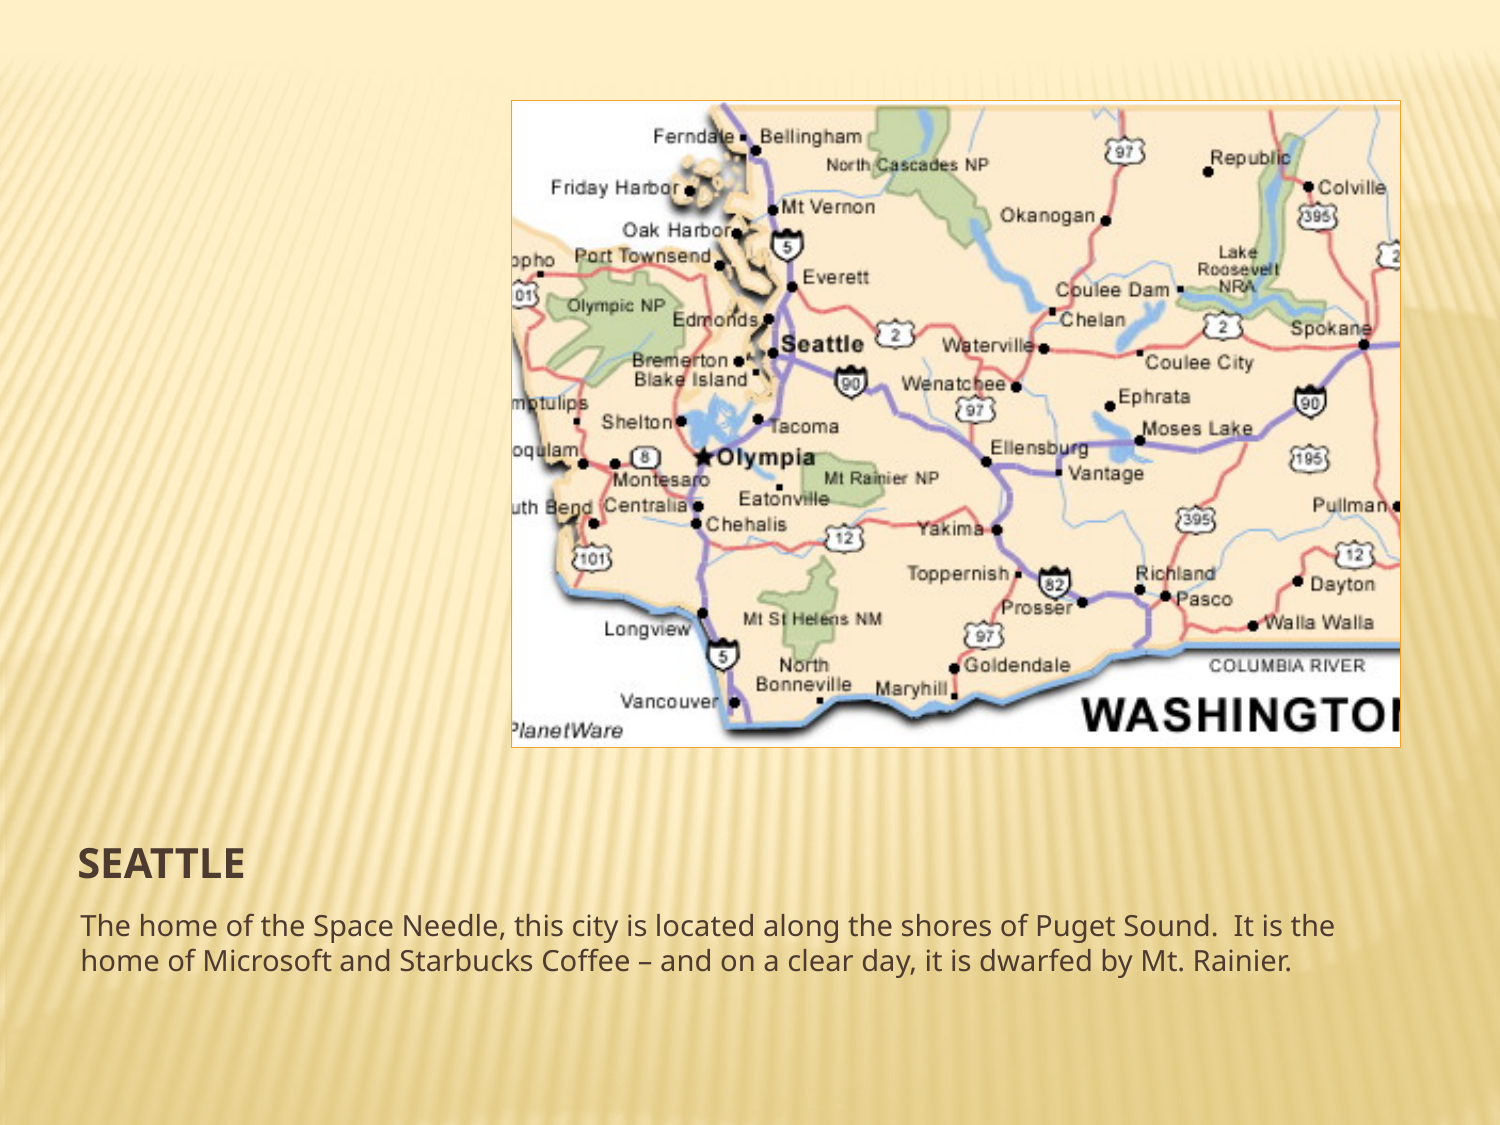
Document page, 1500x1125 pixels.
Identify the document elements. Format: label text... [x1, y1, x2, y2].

picture [512, 100, 1401, 747]
list The home of the Space Needle, this city is located along the shores of Puget Sound. It is the home of Microsoft and Starbucks Coffee – and on a clear day, it is dwarfed by Mt. Rainier. [62, 907, 1425, 1034]
title Seattle [62, 819, 1025, 905]
